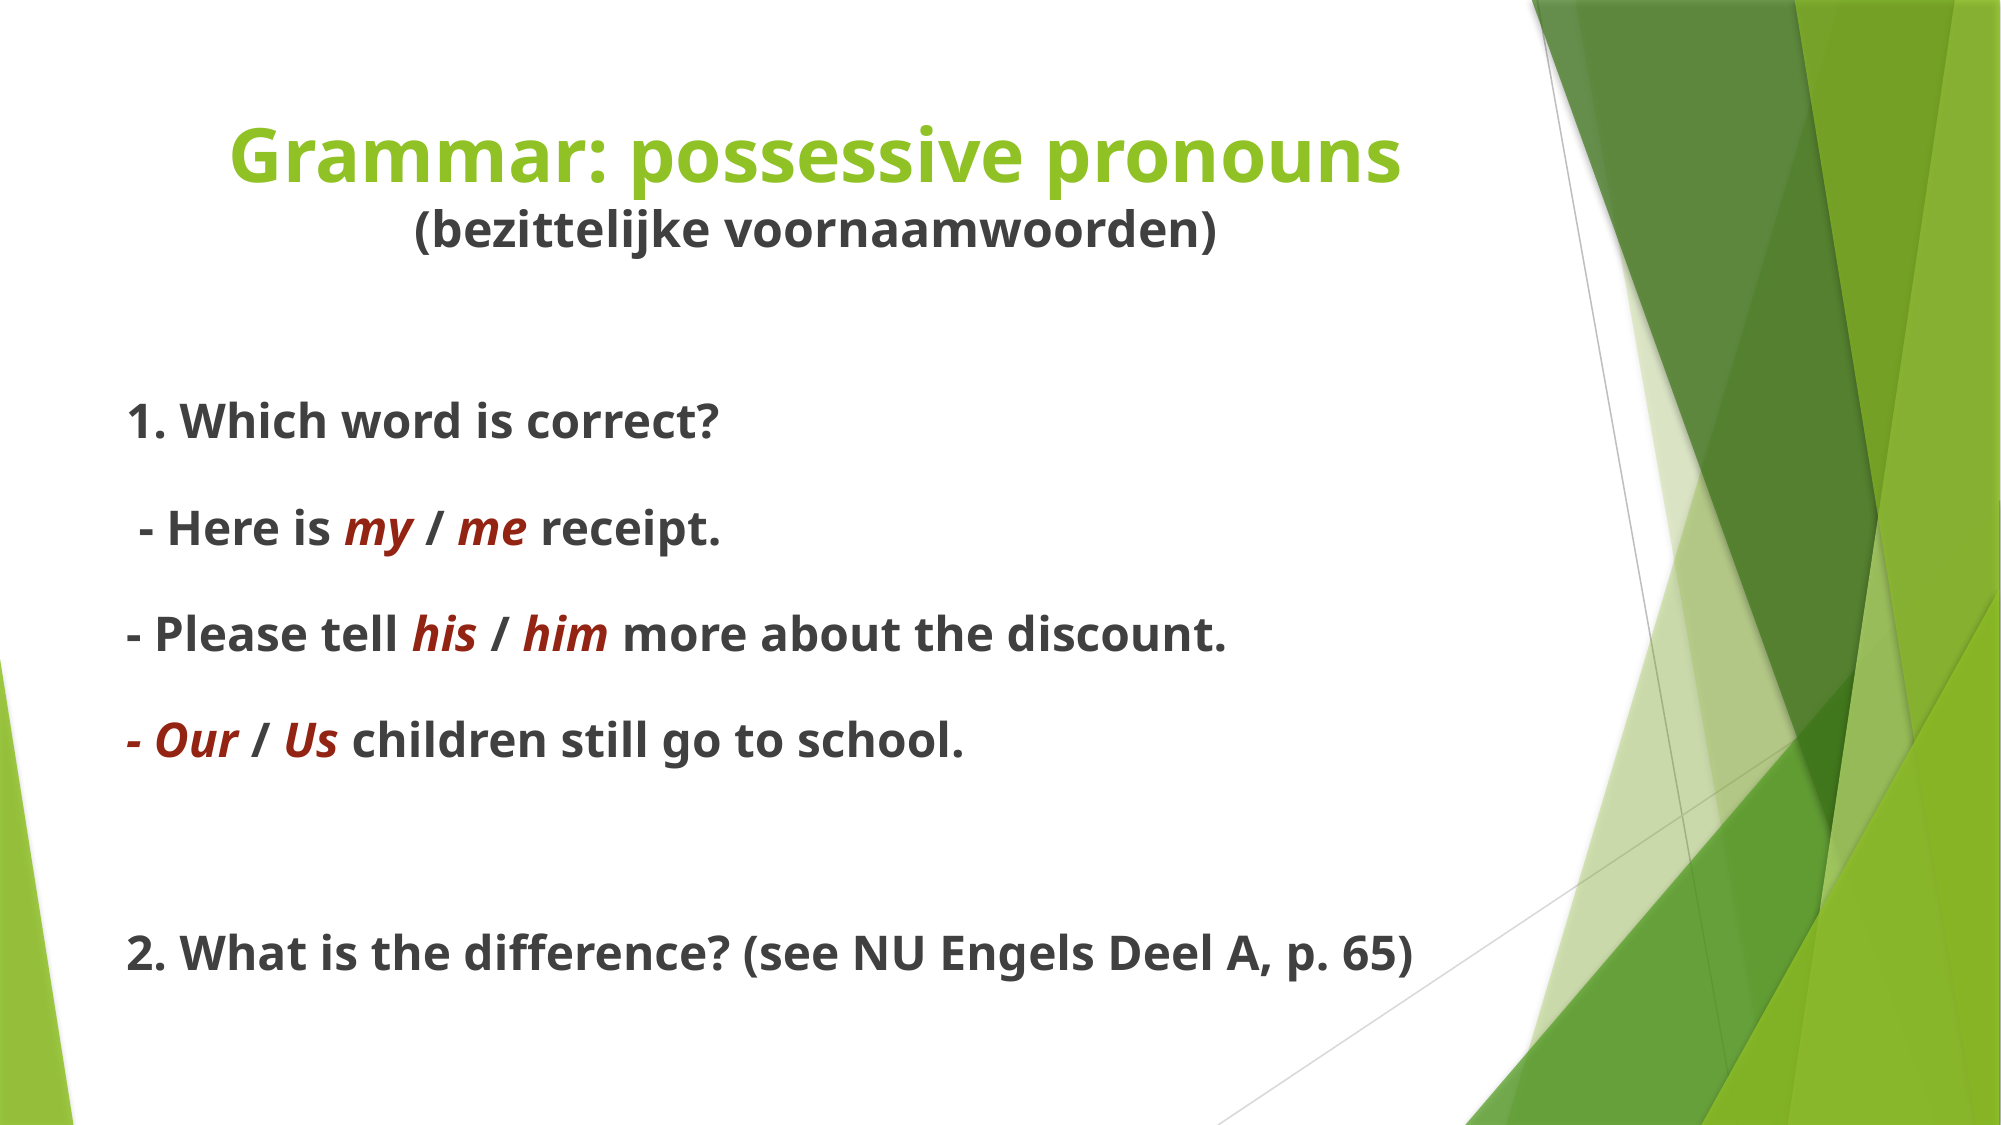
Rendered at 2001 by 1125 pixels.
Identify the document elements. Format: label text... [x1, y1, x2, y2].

title Grammar: possessive pronouns (bezittelijke voornaamwoorden) [111, 99, 1522, 317]
list 1. Which word is correct? - Here is my / me receipt. - Please tell his / him more about the discount. - Our / Us children still go to school. 2. What is the difference? (see NU Engels Deel A, p. 65) [111, 354, 1522, 992]
